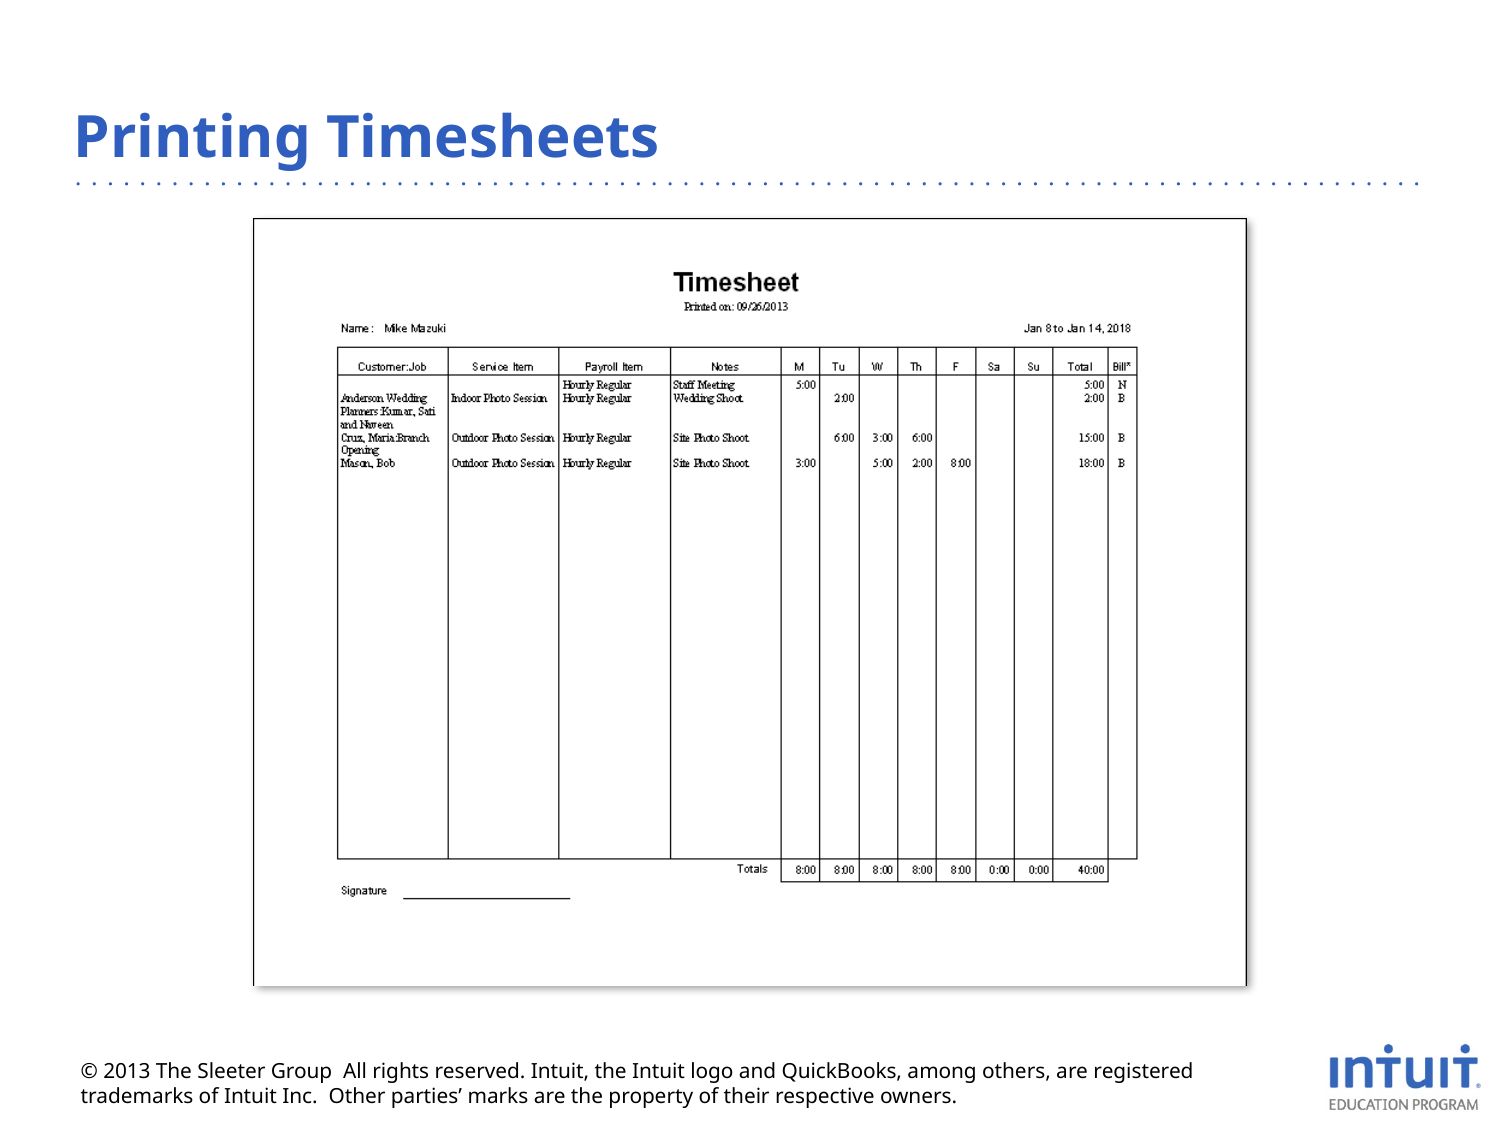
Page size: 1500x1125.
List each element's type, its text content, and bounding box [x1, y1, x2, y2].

picture [1325, 1039, 1485, 1116]
title Printing Timesheets [73, 62, 1424, 169]
picture [253, 218, 1247, 986]
